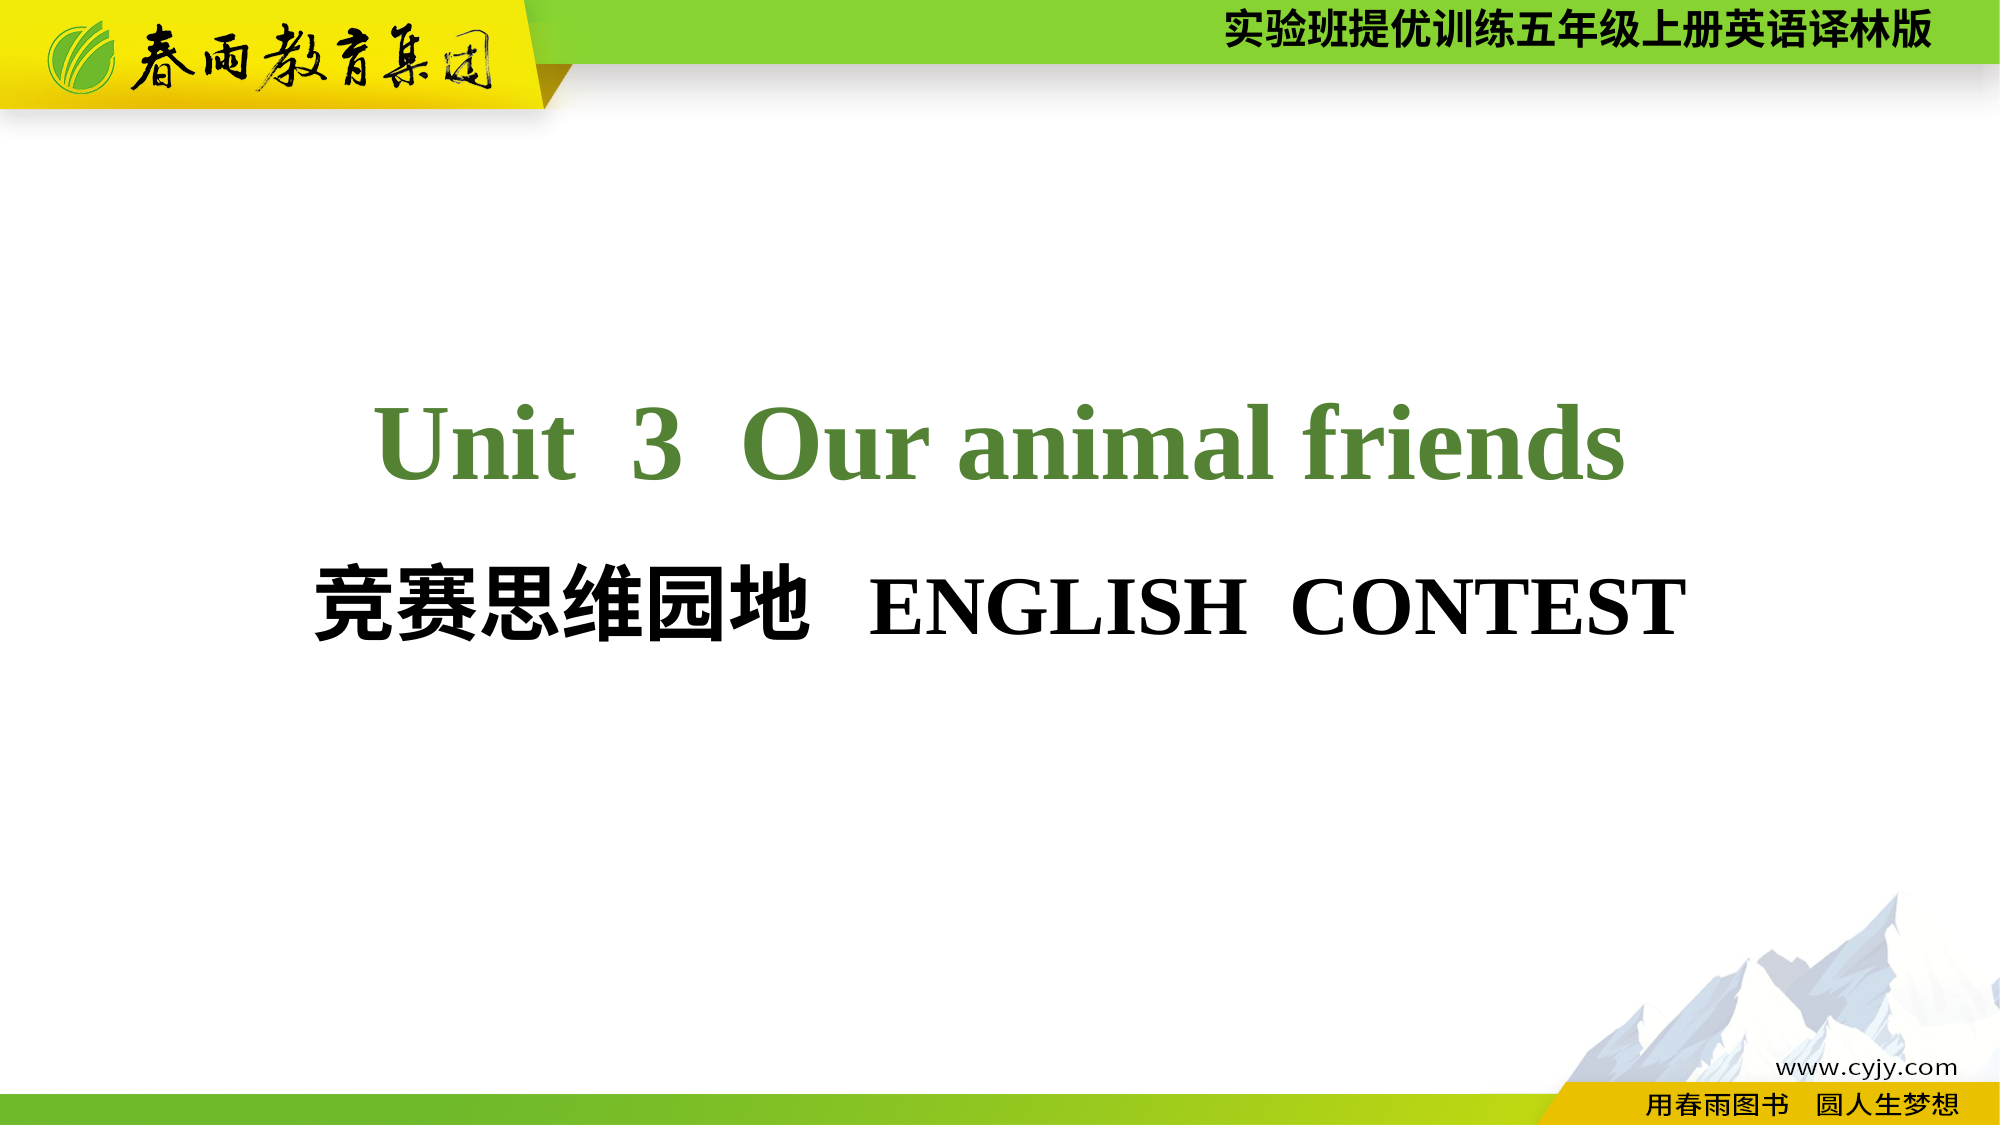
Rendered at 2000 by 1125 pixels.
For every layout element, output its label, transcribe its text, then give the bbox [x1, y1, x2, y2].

picture [0, 0, 2000, 298]
text_box Unit 3 Our animal friends 竞赛思维园地 ENGLISH CONTEST [0, 298, 2000, 659]
picture [0, 659, 2000, 1125]
